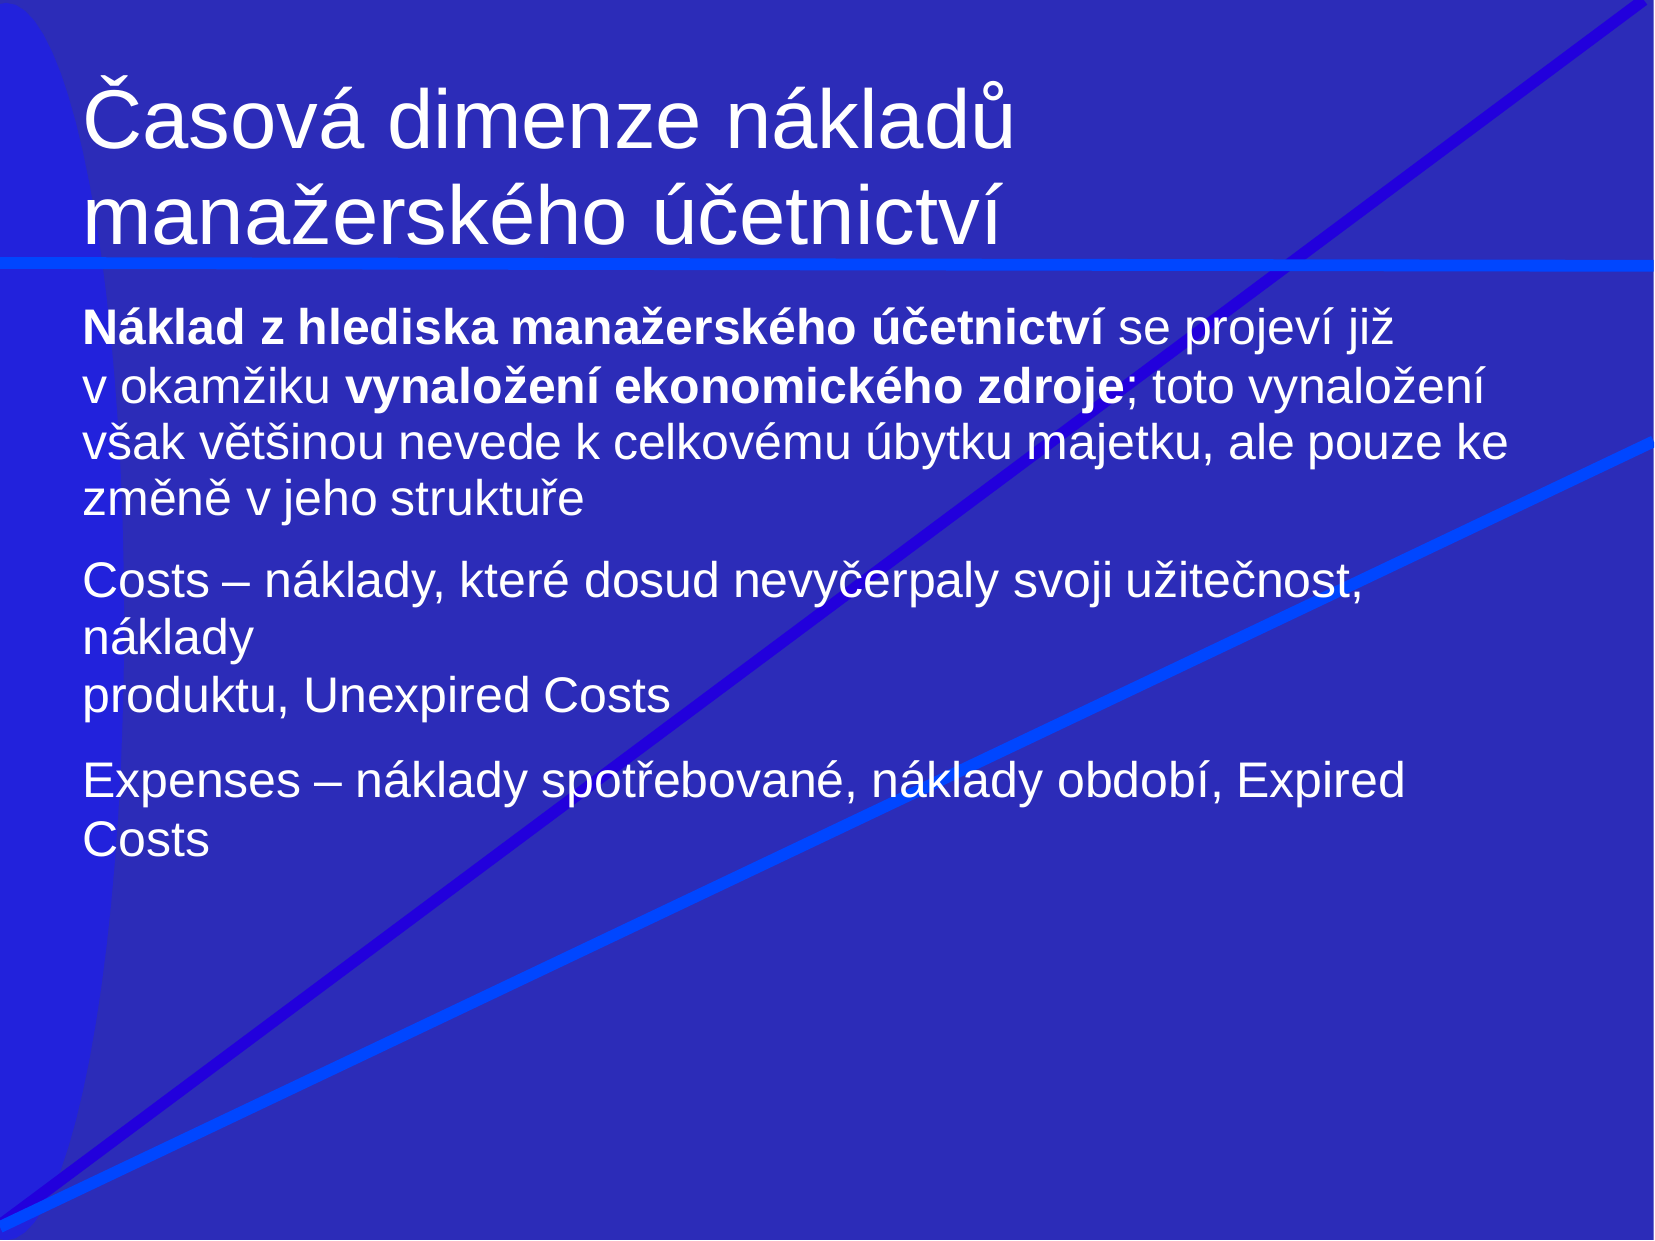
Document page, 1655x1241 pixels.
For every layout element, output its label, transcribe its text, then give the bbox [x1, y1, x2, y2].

list Náklad z hlediska manažerského účetnictví se projeví již v okamžiku vynaložení ekonomického zdroje; toto vynaložení však většinou nevede k celkovému úbytku majetku, ale pouze ke změně v jeho struktuře Costs – náklady, které dosud nevyčerpaly svoji užitečnost, náklady produktu, Unexpired Costs Expenses – náklady spotřebované, náklady období, Expired Costs [80, 296, 1574, 1002]
title Časová dimenze nákladů manažerského účetnictví [80, 69, 1574, 277]
